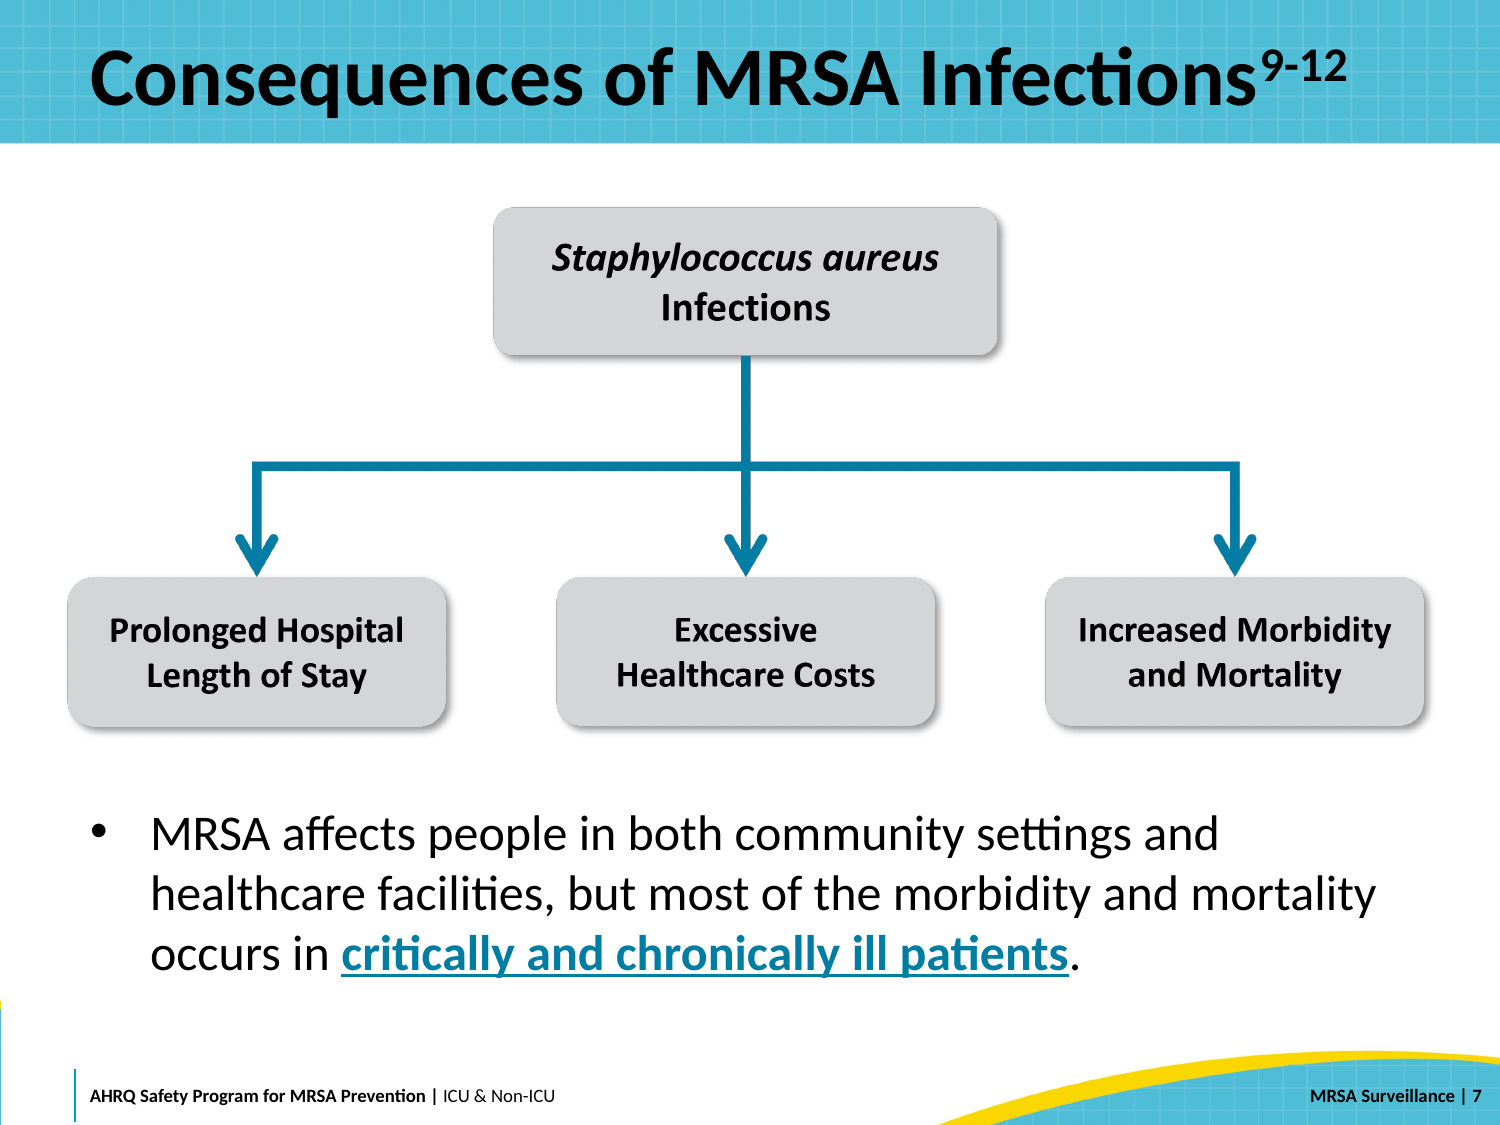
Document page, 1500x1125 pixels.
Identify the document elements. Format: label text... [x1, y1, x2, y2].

picture [0, 0, 1500, 1125]
title Consequences of MRSA Infections9-12 [75, 0, 1425, 150]
slide_number | 7 [1455, 1065, 1500, 1125]
list MRSA affects people in both community settings and healthcare facilities, but most of the morbidity and mortality occurs in critically and chronically ill patients. [75, 793, 1425, 1044]
